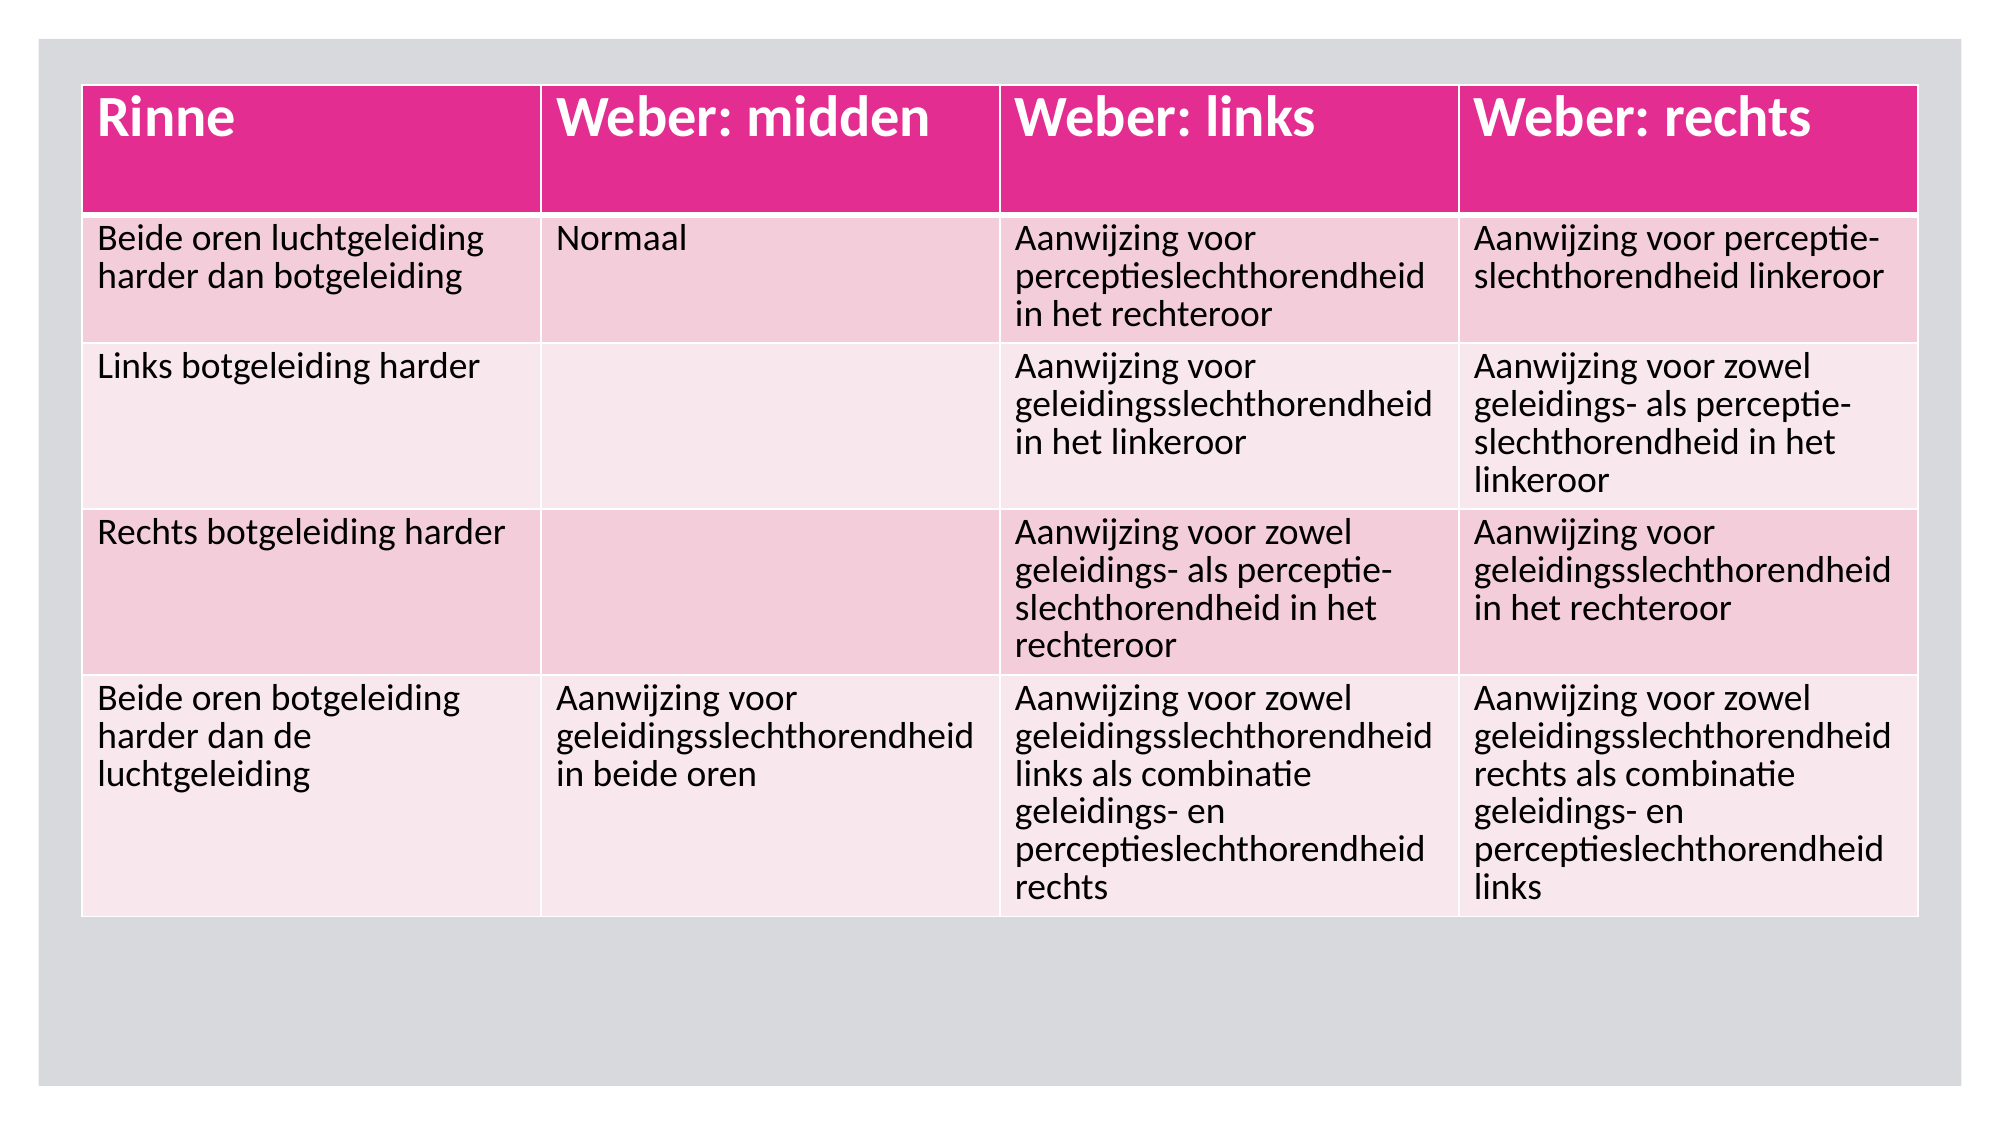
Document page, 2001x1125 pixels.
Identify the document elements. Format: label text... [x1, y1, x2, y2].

table_cell Aanwijzing voor perceptieslechthorendheid in het rechteroor [1001, 218, 1458, 342]
table_cell [542, 510, 999, 674]
table_cell Aanwijzing voor zowel geleidings- als perceptie-slechthorendheid in het rechteroor [1001, 510, 1458, 674]
table_cell Aanwijzing voor geleidingsslechthorendheid in beide oren [542, 676, 999, 916]
table_header Weber: links [1001, 86, 1458, 212]
table_cell Links botgeleiding harder [83, 344, 540, 508]
table_cell Beide oren botgeleiding harder dan de luchtgeleiding [83, 676, 540, 916]
table_cell Rechts botgeleiding harder [83, 510, 540, 674]
table_header Weber: rechts [1460, 86, 1917, 212]
table_cell Normaal [542, 218, 999, 342]
table_cell Beide oren luchtgeleiding harder dan botgeleiding [83, 218, 540, 342]
table_cell Aanwijzing voor geleidingsslechthorendheid in het rechteroor [1460, 510, 1917, 674]
table_cell Aanwijzing voor perceptie-slechthorendheid linkeroor [1460, 218, 1917, 342]
table_cell Aanwijzing voor zowel geleidingsslechthorendheid links als combinatie geleidings- en perceptieslechthorendheid rechts [1001, 676, 1458, 916]
table_header Weber: midden [542, 86, 999, 212]
table_cell [542, 344, 999, 508]
table_header Rinne [83, 86, 540, 212]
table_cell Aanwijzing voor zowel geleidings- als perceptie-slechthorendheid in het linkeroor [1460, 344, 1917, 508]
table_cell Aanwijzing voor geleidingsslechthorendheid in het linkeroor [1001, 344, 1458, 508]
table_cell Aanwijzing voor zowel geleidingsslechthorendheid rechts als combinatie geleidings- en perceptieslechthorendheid links [1460, 676, 1917, 916]
